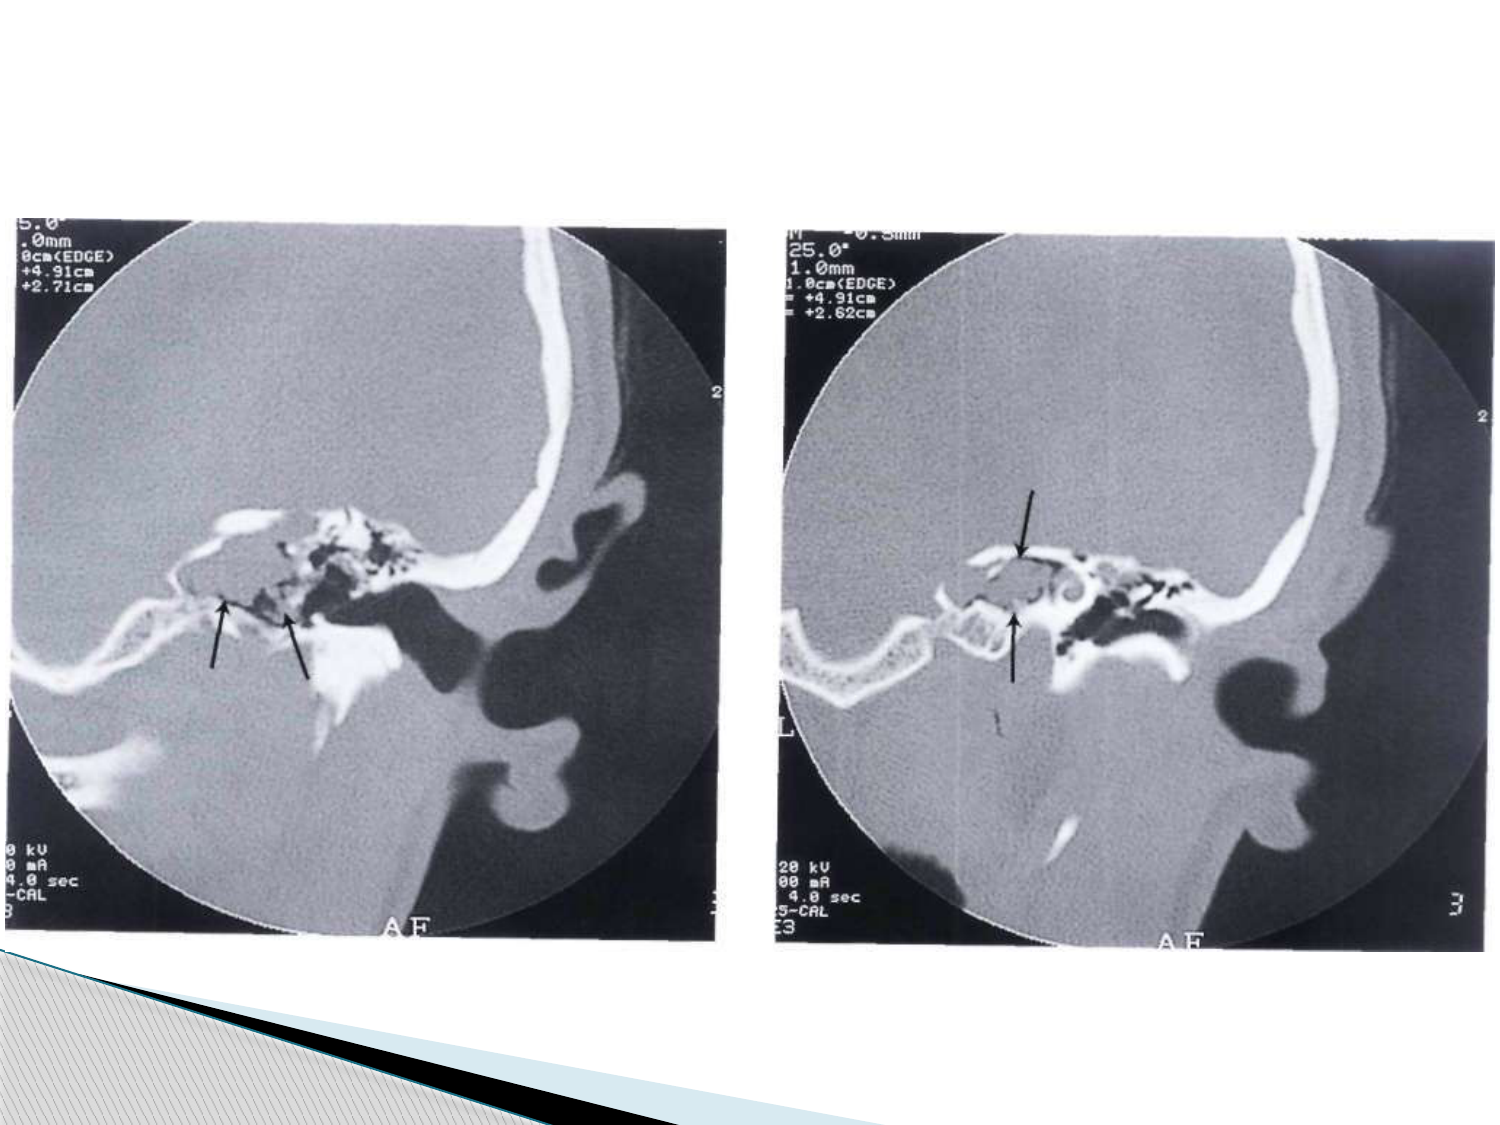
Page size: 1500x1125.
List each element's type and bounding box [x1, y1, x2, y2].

picture [5, 218, 1495, 952]
